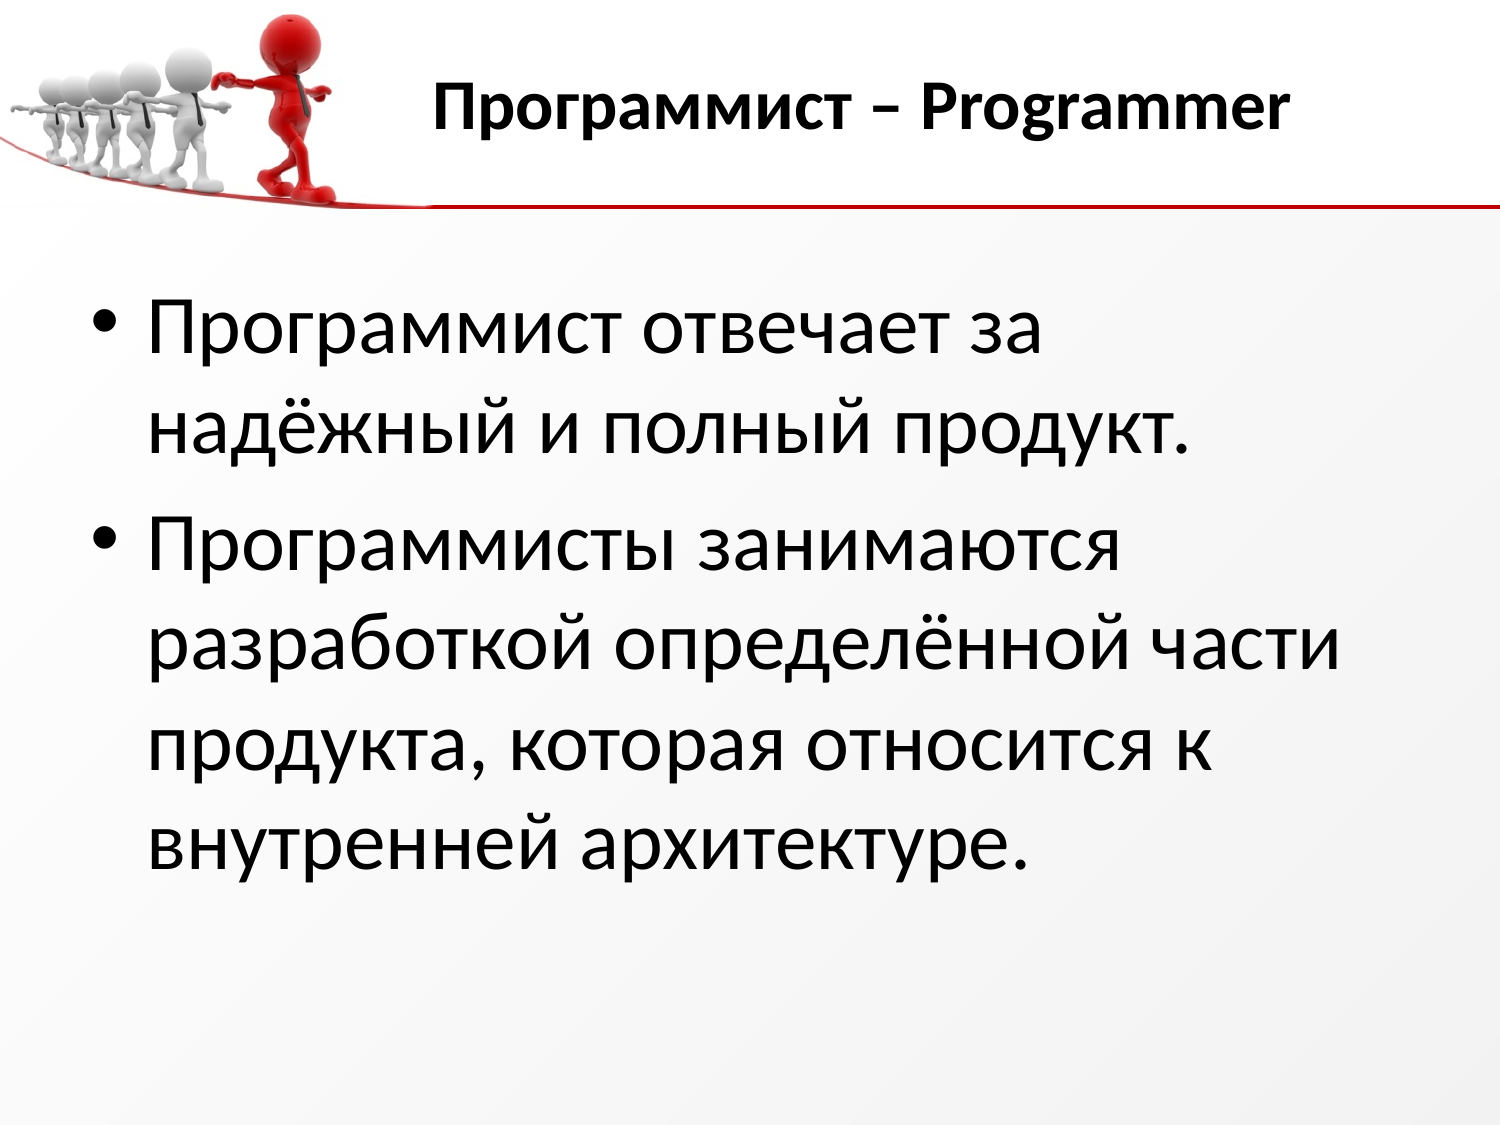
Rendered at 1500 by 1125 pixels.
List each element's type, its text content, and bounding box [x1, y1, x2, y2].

title Программист – Programmer [187, 50, 1500, 238]
list Программист отвечает за надёжный и полный продукт. Программисты занимаются разработкой определённой части продукта, которая относится к внутренней архитектуре. [75, 262, 1425, 1005]
picture [0, 0, 437, 209]
